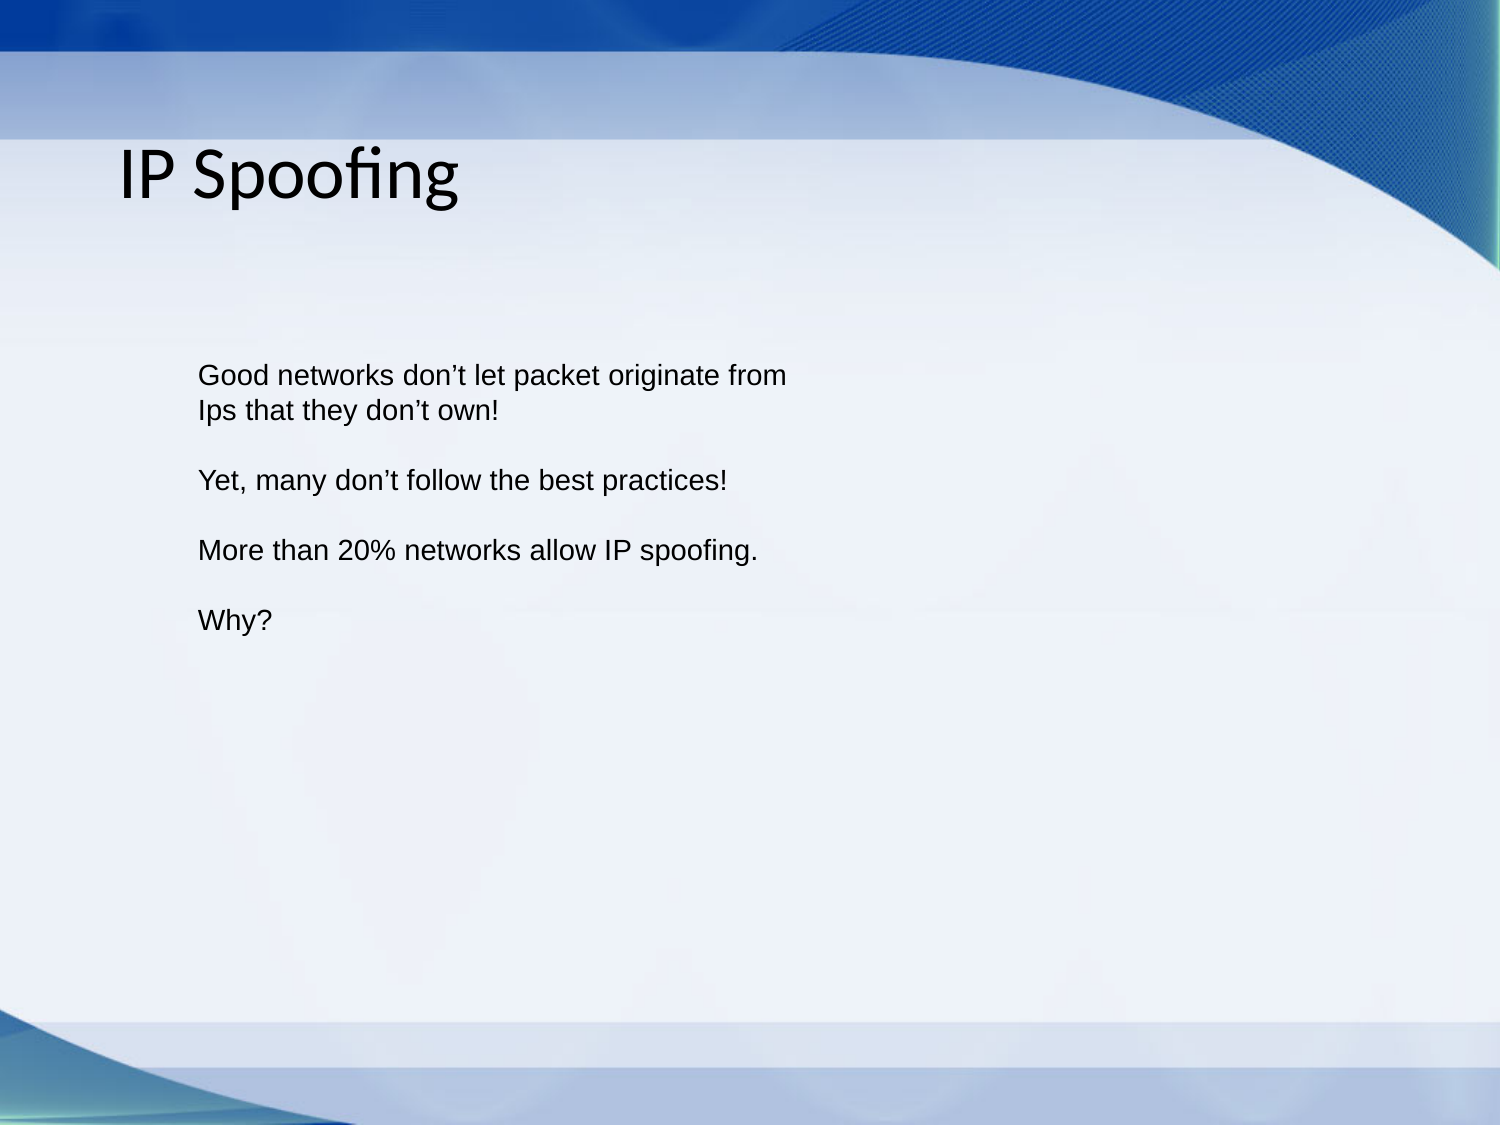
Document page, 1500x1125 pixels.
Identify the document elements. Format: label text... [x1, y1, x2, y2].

picture [0, 0, 1500, 1125]
text_box Good networks don’t let packet originate from Ips that they don’t own! Yet, many don’t follow the best practices! More than 20% networks allow IP spoofing. Why? [183, 348, 1297, 644]
title IP Spoofing [103, 59, 1397, 278]
